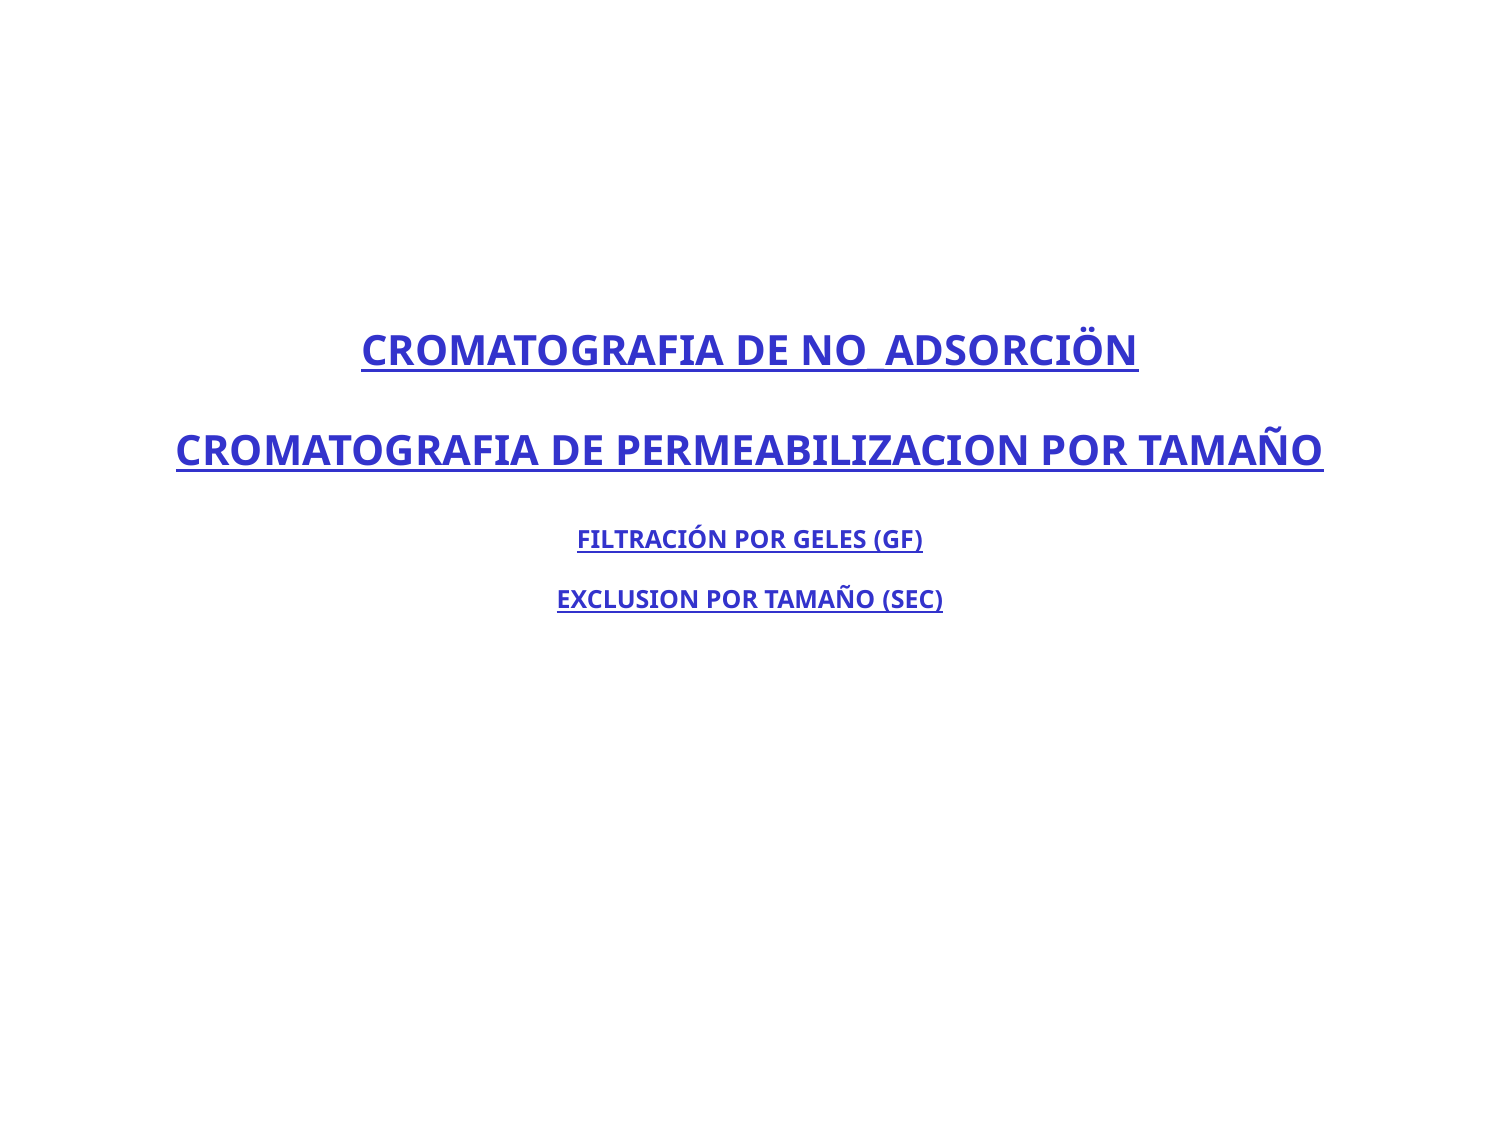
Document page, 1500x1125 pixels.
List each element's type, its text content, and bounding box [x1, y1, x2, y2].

title CROMATOGRAFIA DE NO_ADSORCIÖN CROMATOGRAFIA DE PERMEABILIZACION POR TAMAÑO FILTRACIÓN POR GELES (GF) EXCLUSION POR TAMAÑO (SEC) [112, 374, 1388, 563]
